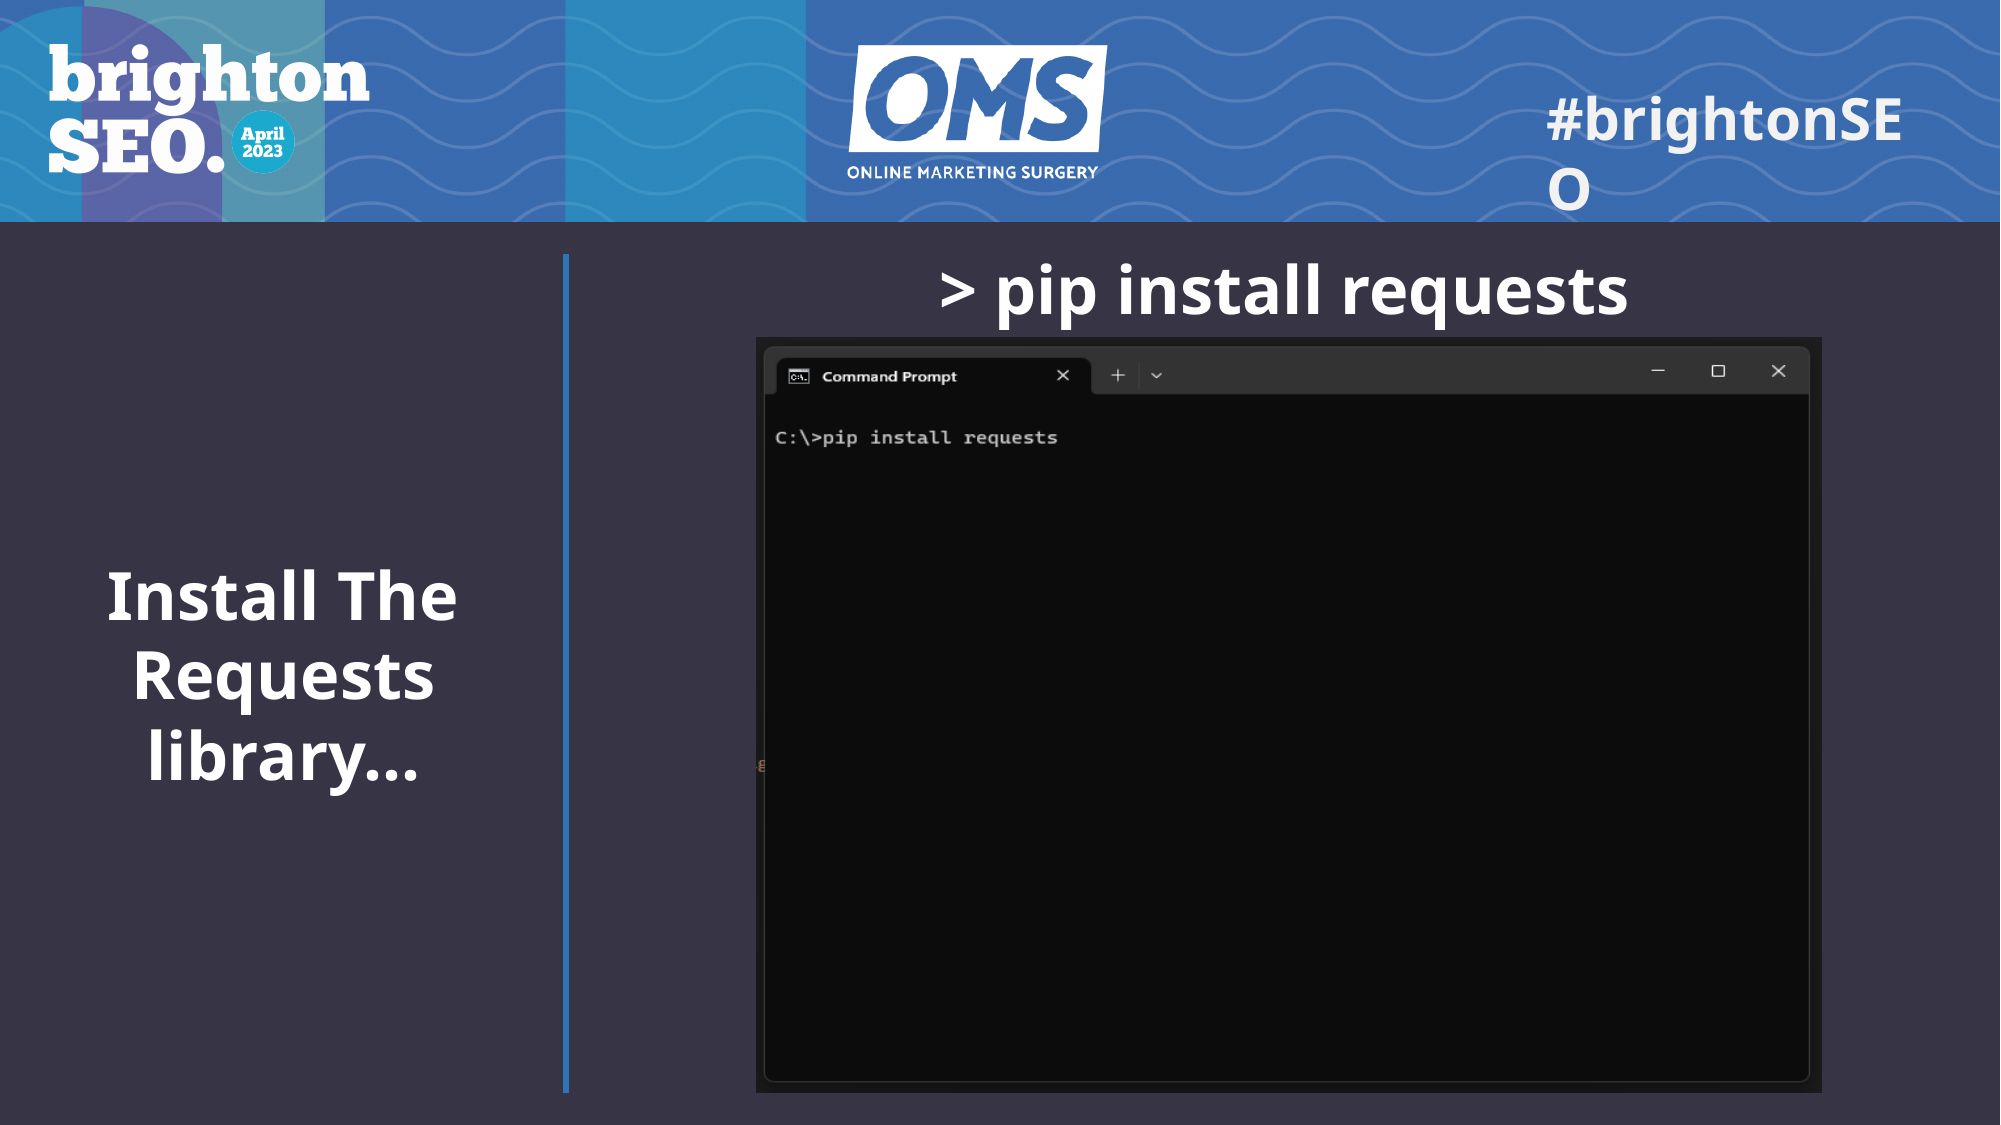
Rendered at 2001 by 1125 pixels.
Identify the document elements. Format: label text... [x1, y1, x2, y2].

picture [0, 0, 2000, 222]
text_box > pip install requests [602, 254, 1968, 322]
text_box #brightonSEO [1531, 222, 1952, 230]
picture [756, 337, 1822, 1093]
text_box Install The Requests library… [32, 253, 535, 1093]
